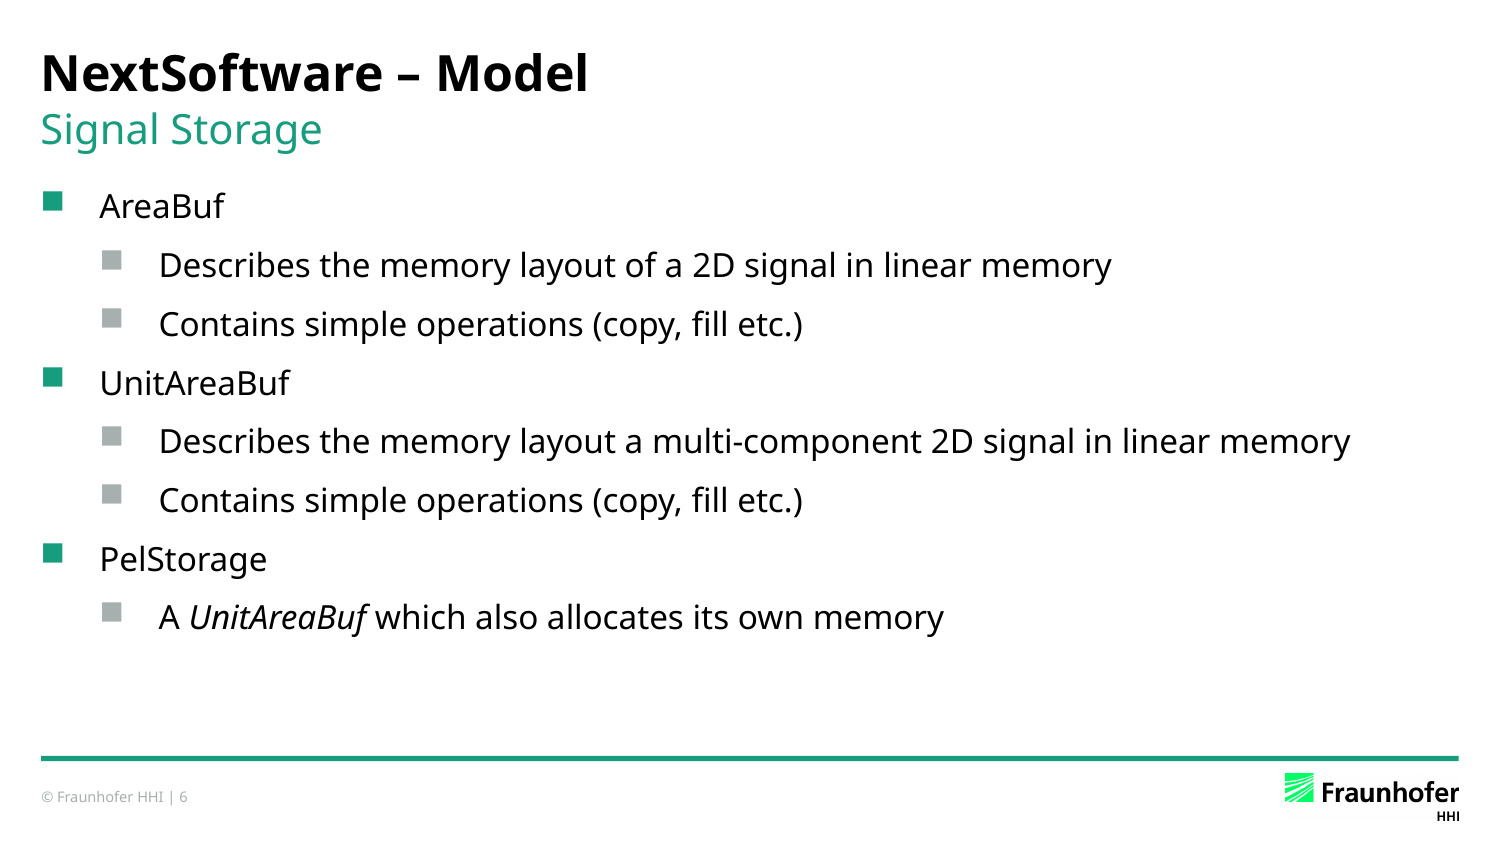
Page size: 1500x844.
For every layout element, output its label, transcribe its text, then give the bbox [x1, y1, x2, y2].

list Signal Storage [40, 102, 1458, 164]
list AreaBuf Describes the memory layout of a 2D signal in linear memory Contains simple operations (copy, fill etc.) UnitAreaBuf Describes the memory layout a multi-component 2D signal in linear memory Contains simple operations (copy, fill etc.) PelStorage A UnitAreaBuf which also allocates its own memory [40, 185, 1458, 741]
title NextSoftware – Model [40, 41, 1458, 102]
picture [1285, 773, 1459, 821]
